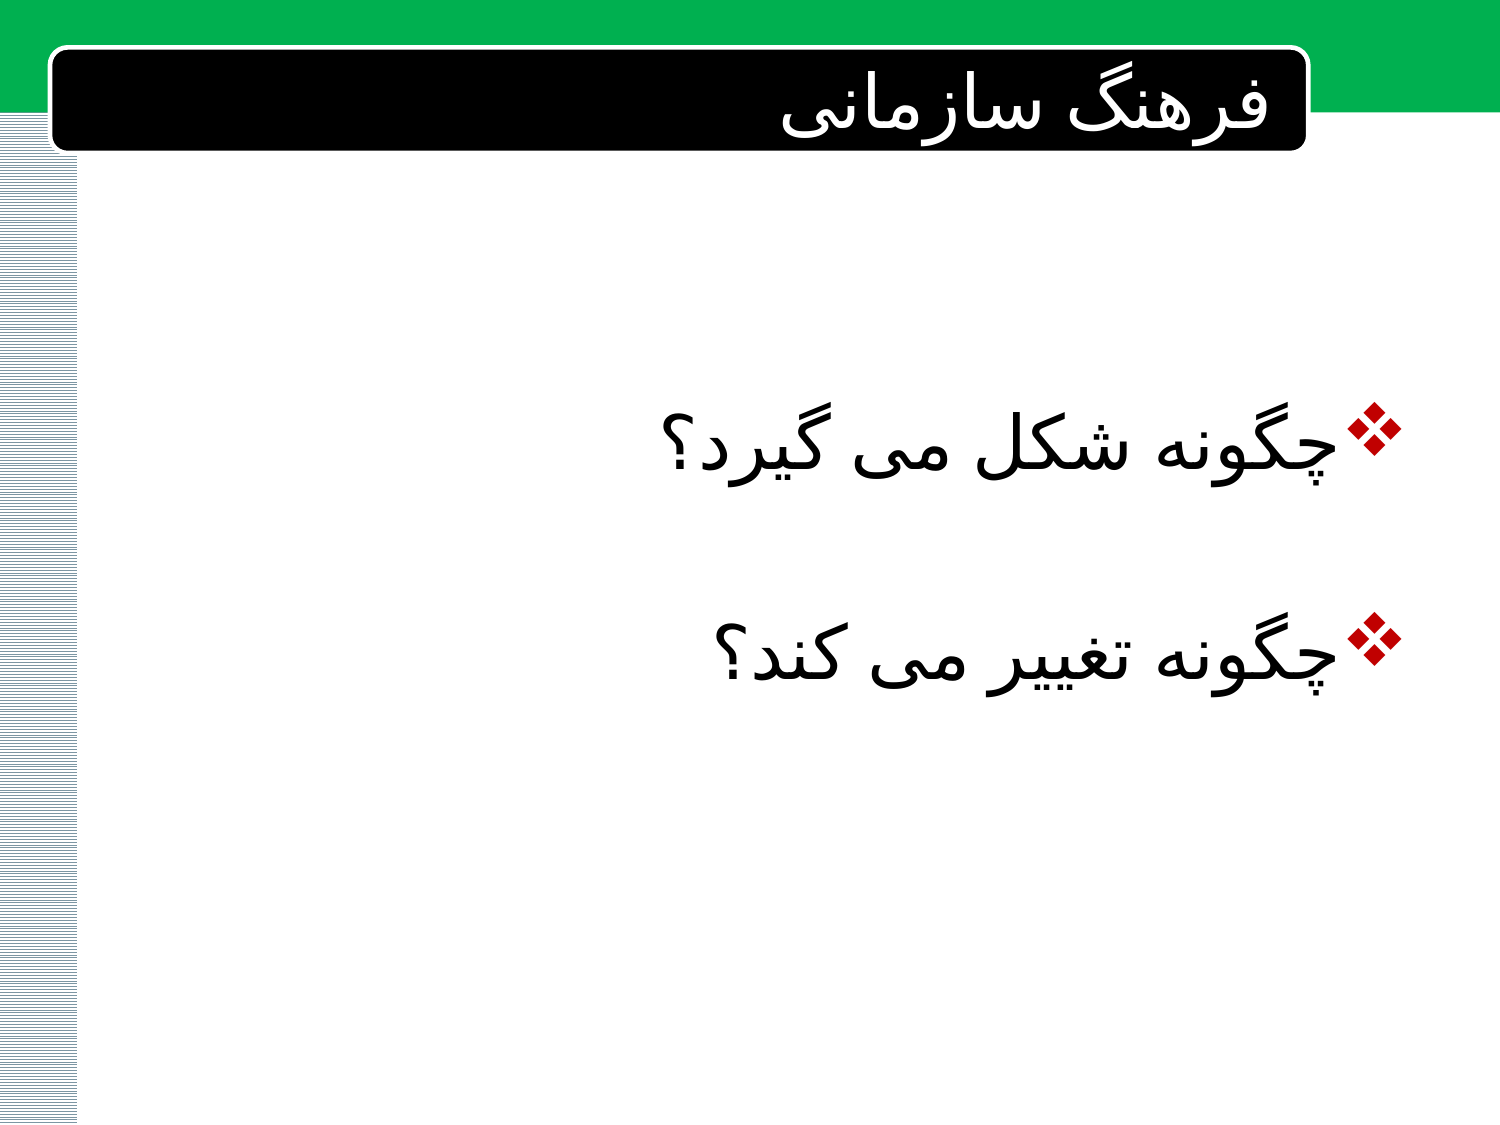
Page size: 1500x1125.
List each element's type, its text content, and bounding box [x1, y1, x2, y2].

title فرهنگ سازمانی [75, 52, 1288, 145]
list چگونه شکل می گیرد؟ چگونه تغییر می کند؟ [75, 176, 1425, 1038]
